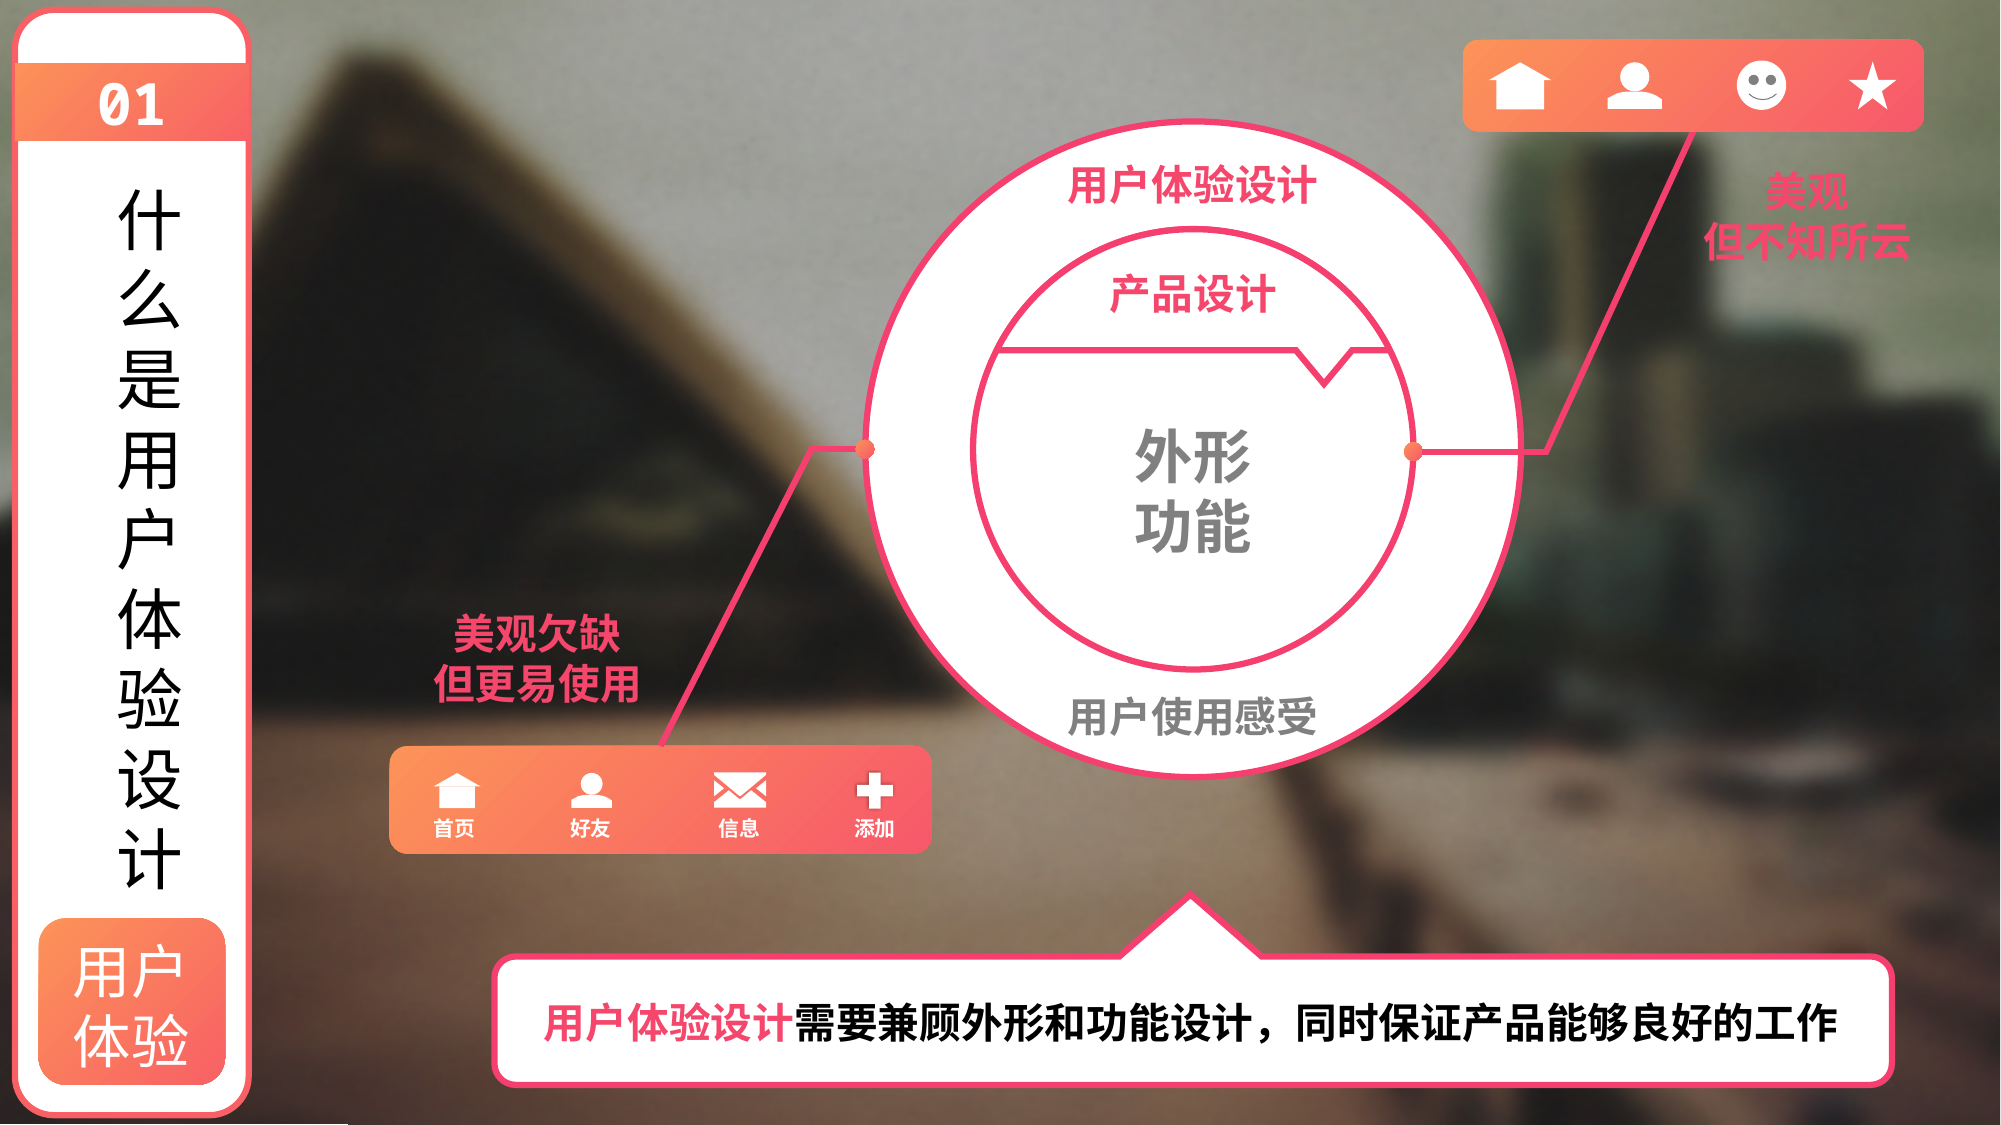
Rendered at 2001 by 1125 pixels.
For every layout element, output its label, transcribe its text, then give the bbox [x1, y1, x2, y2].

text_box [884, 778, 933, 847]
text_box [571, 772, 612, 808]
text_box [660, 447, 813, 746]
text_box [856, 778, 894, 808]
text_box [433, 773, 481, 809]
text_box 美观 但不知所云 [1705, 158, 1966, 274]
text_box 添加 [821, 808, 929, 849]
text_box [714, 772, 766, 808]
text_box 首页 [401, 808, 508, 849]
text_box [854, 438, 865, 460]
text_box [1545, 132, 1705, 454]
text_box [865, 121, 1522, 778]
text_box 信息 [686, 808, 793, 849]
text_box 美观欠缺 但更易使用 [379, 600, 660, 716]
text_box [14, 9, 249, 1116]
text_box 好友 [537, 808, 644, 849]
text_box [494, 894, 1892, 1085]
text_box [1462, 39, 1924, 132]
text_box [388, 744, 928, 855]
